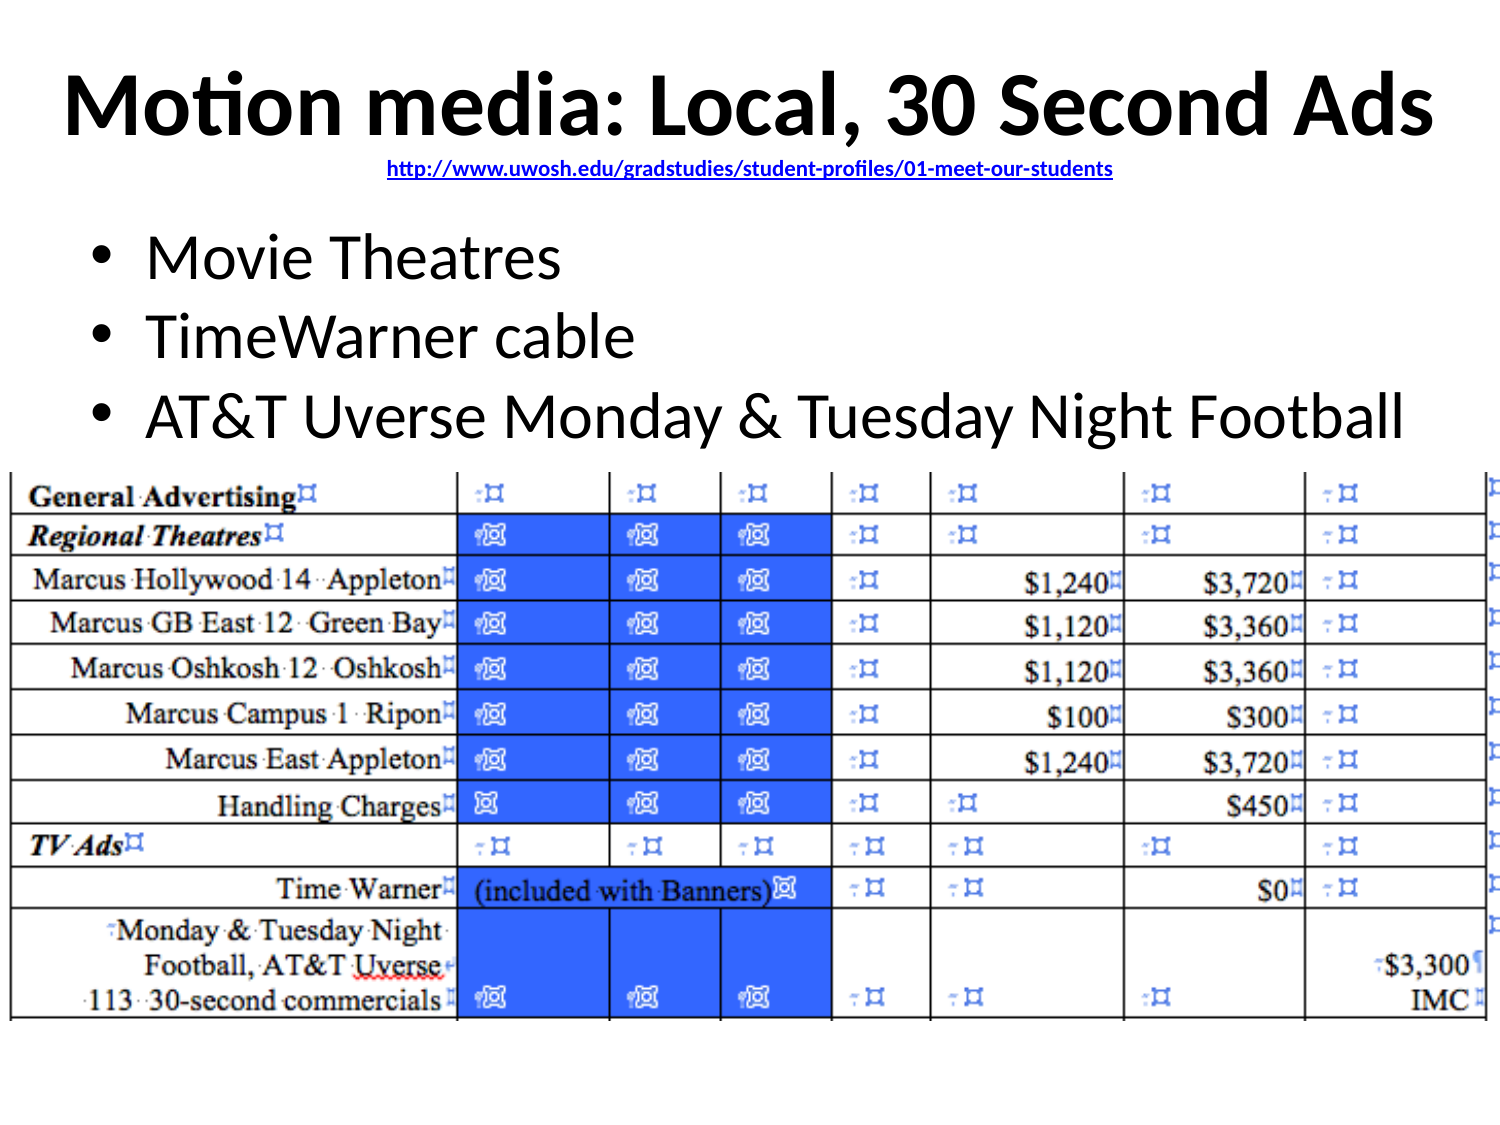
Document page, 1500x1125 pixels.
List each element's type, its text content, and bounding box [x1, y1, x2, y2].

picture [0, 472, 1500, 1021]
title Motion media: Local, 30 Second Ads http://www.uwosh.edu/gradstudies/student-profiles/01-meet-our-students [0, 18, 1500, 207]
list Movie Theatres TimeWarner cable AT&T Uverse Monday & Tuesday Night Football [75, 206, 1500, 460]
